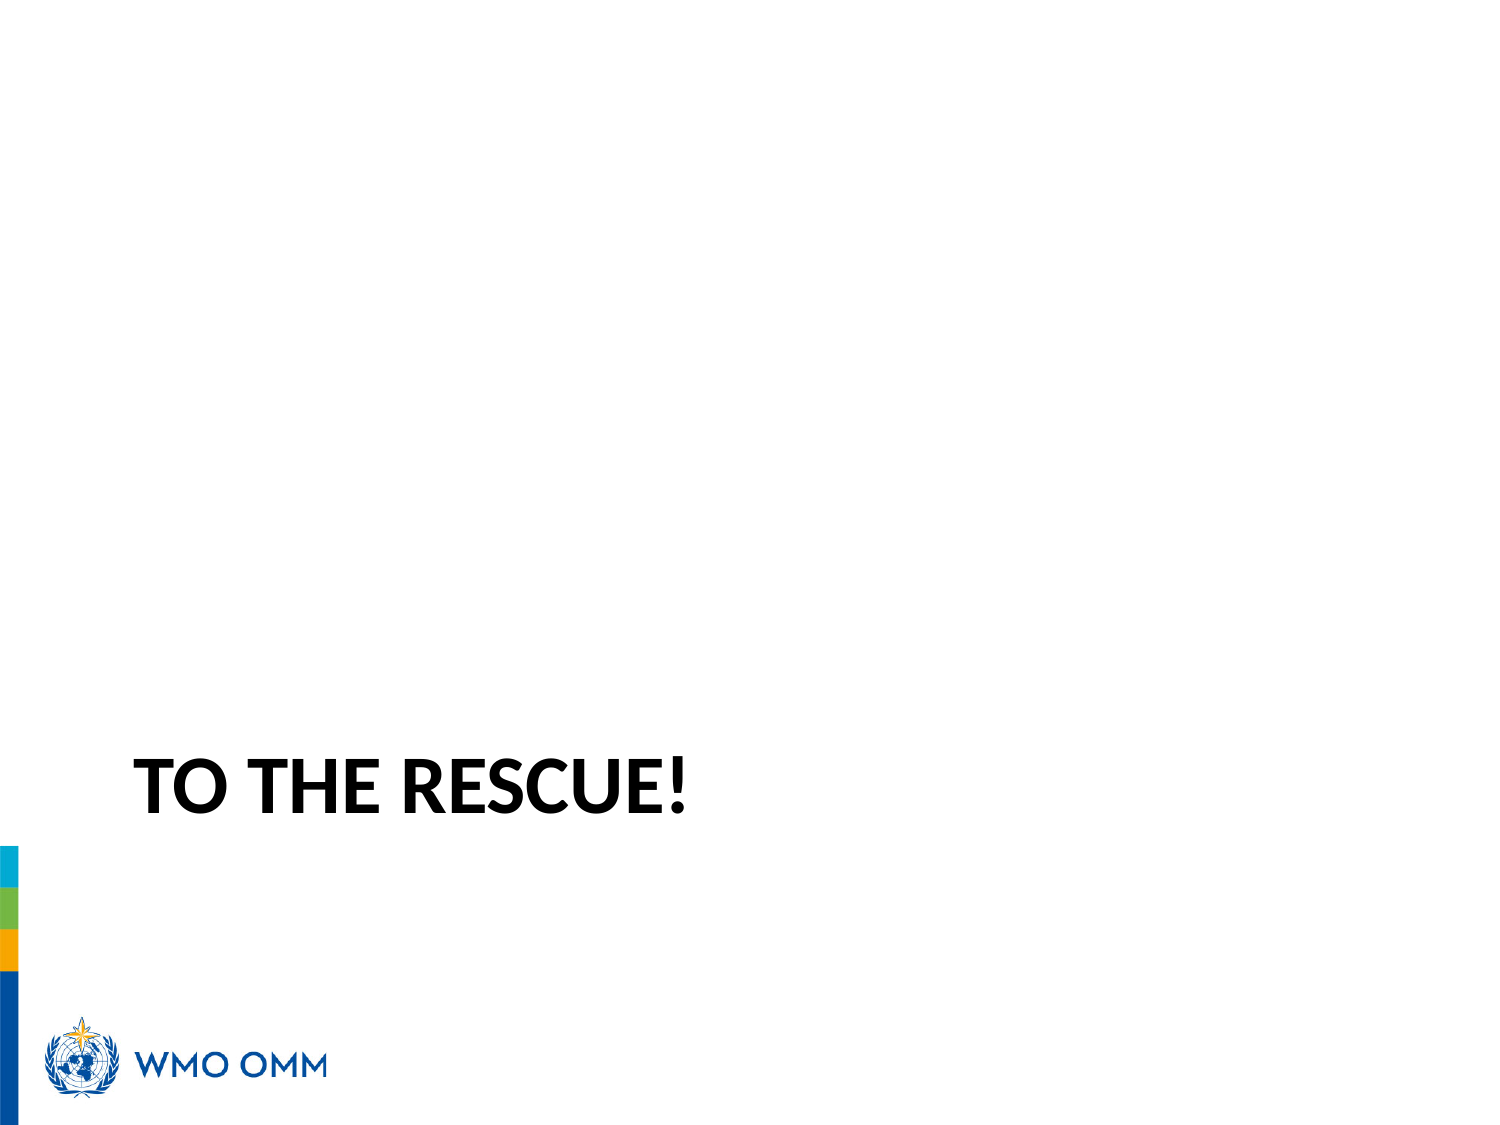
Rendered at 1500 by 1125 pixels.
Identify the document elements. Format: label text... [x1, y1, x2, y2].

picture [0, 845, 327, 1125]
title To the rescue! [118, 722, 1394, 947]
